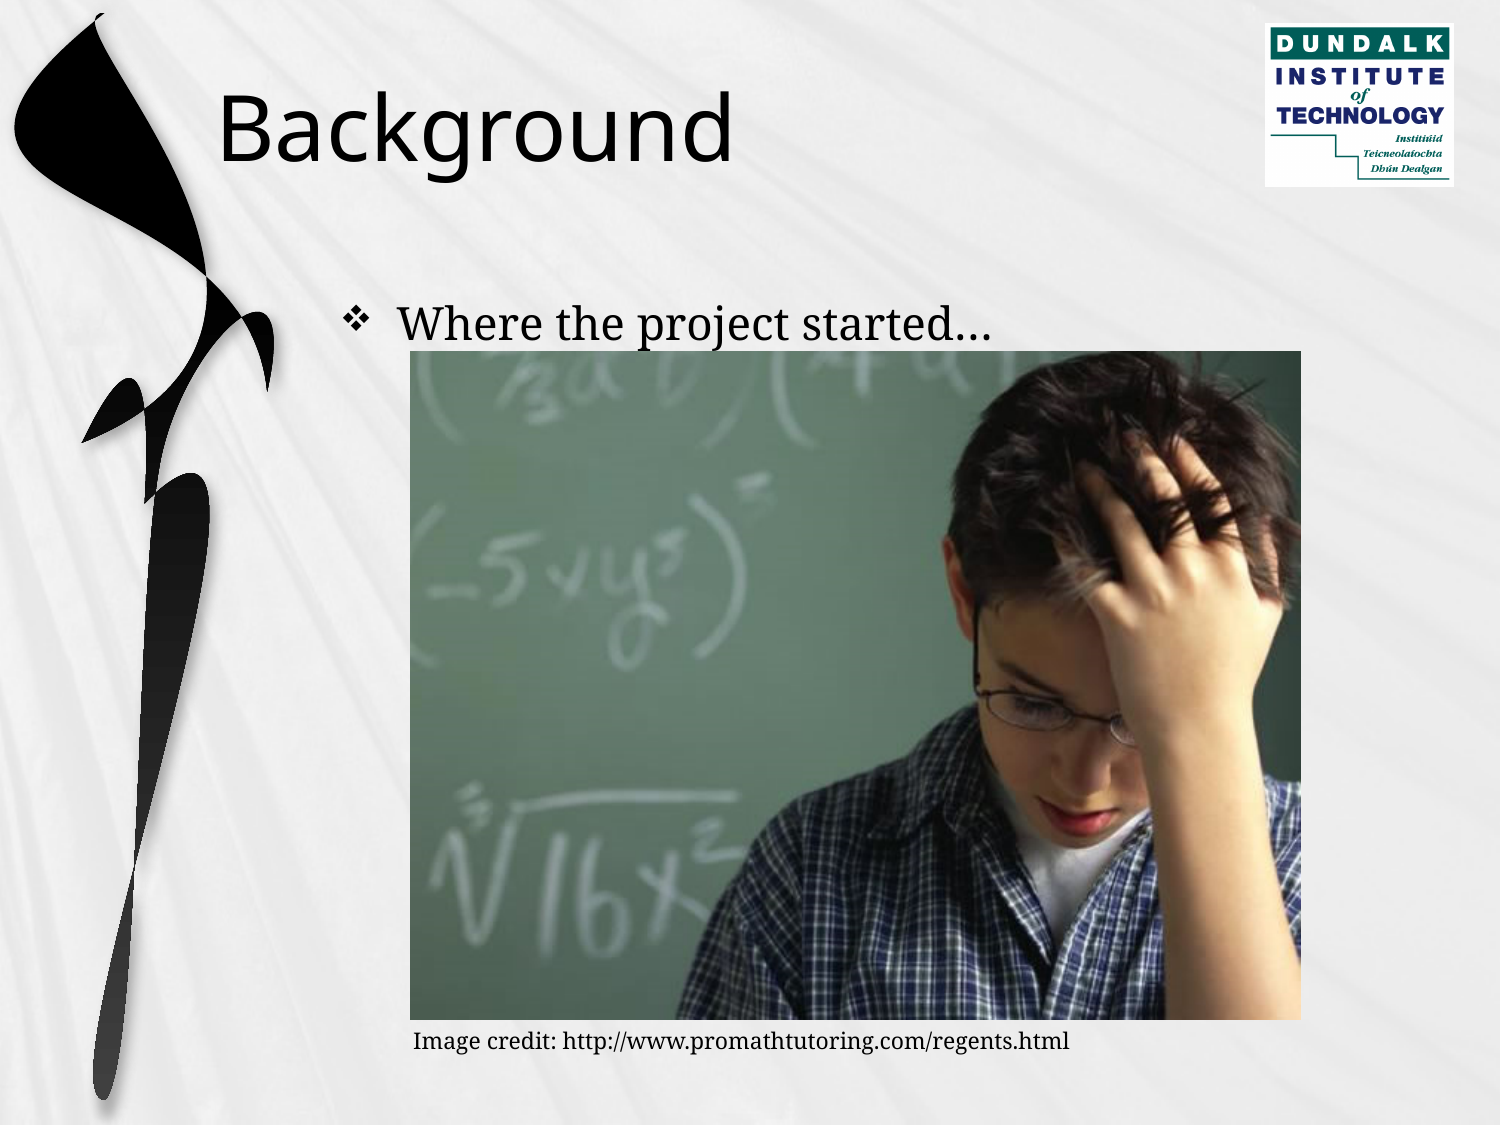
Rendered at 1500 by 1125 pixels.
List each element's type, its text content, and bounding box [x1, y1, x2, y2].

list Where the project started… [324, 287, 1316, 1005]
picture [1265, 23, 1454, 187]
text_box Image credit: http://www.promathtutoring.com/regents.html [398, 1019, 1243, 1062]
picture [410, 351, 1301, 1020]
title Background [200, 12, 1317, 238]
